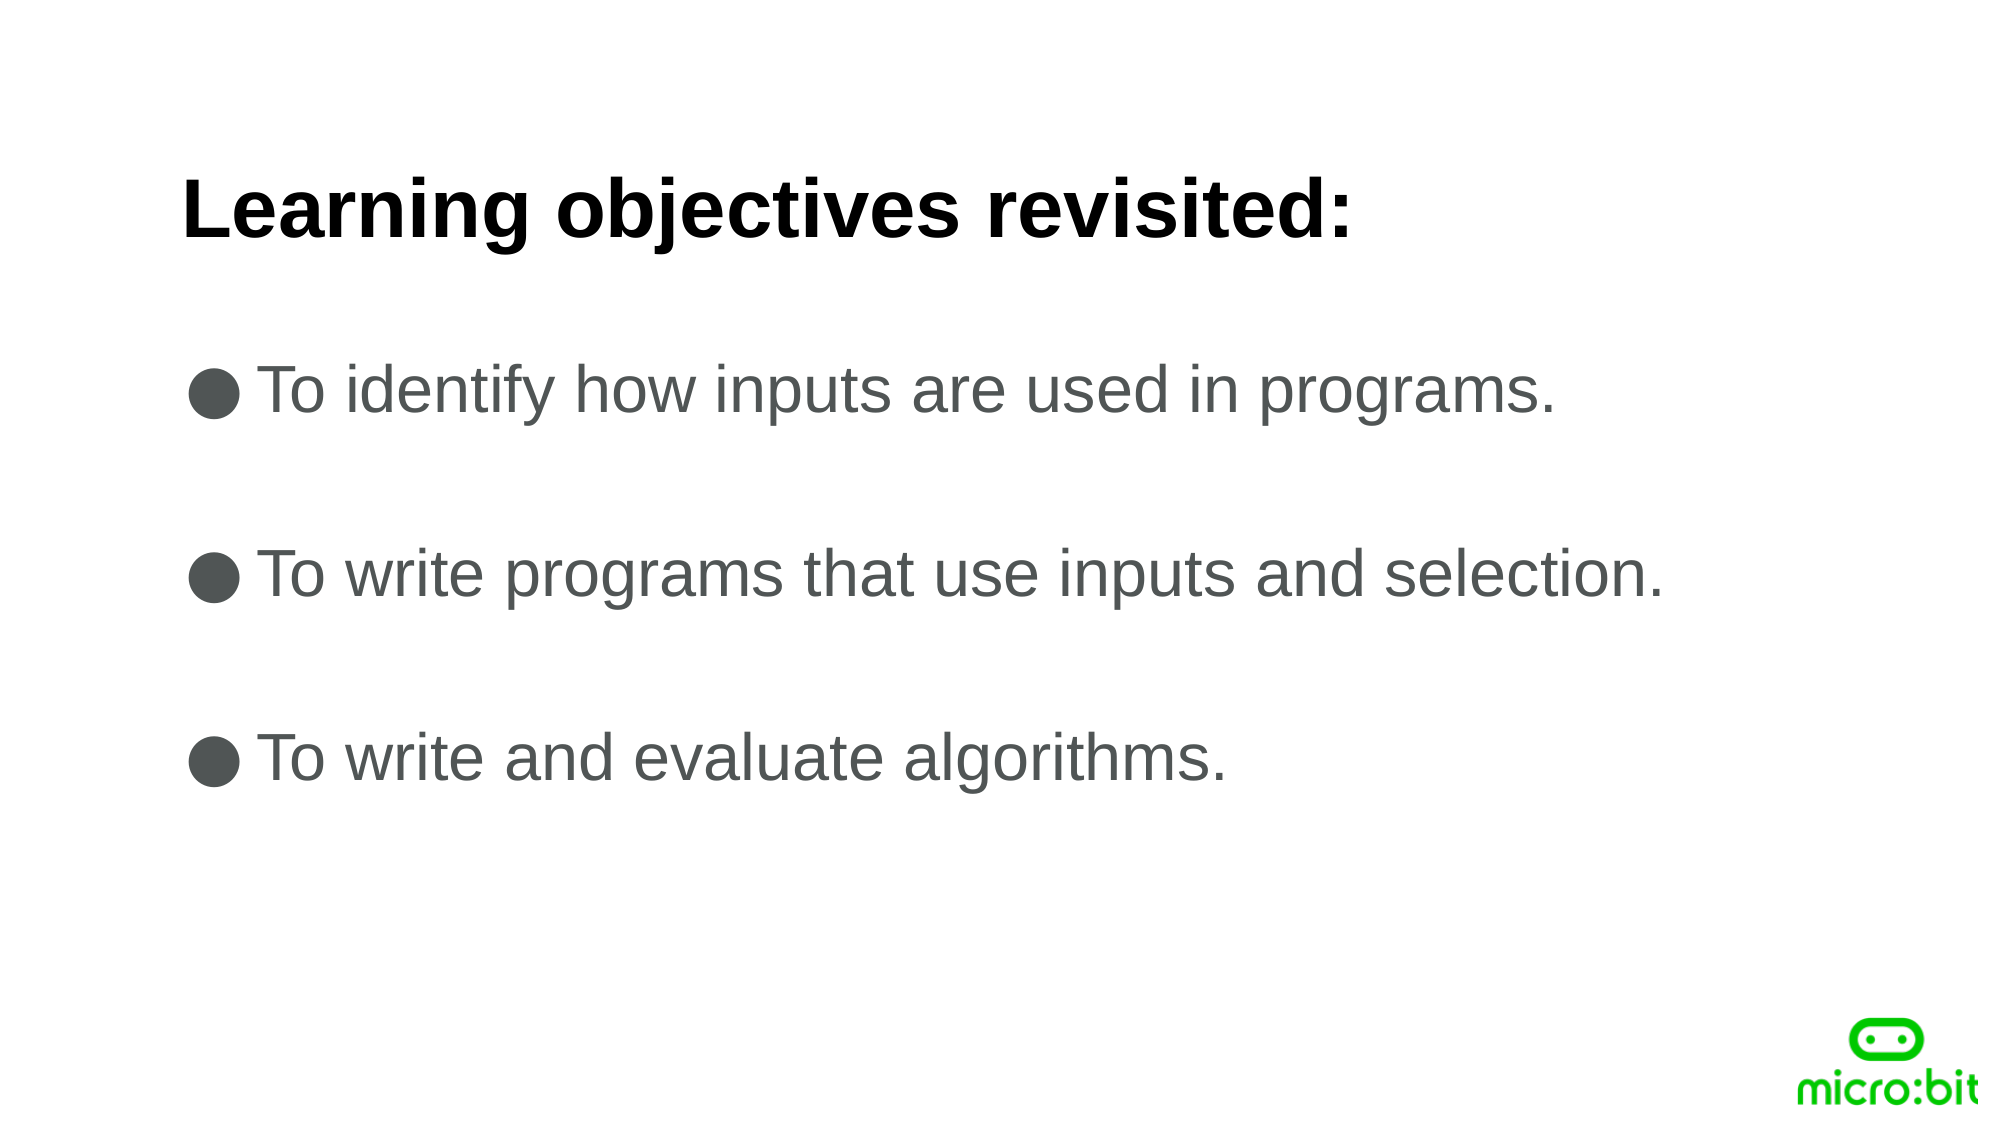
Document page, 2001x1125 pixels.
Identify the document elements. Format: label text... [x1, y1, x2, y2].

text_box Learning objectives revisited: To identify how inputs are used in programs. To write programs that use inputs and selection. To write and evaluate algorithms. [166, 60, 1918, 884]
picture [1797, 1017, 1978, 1106]
